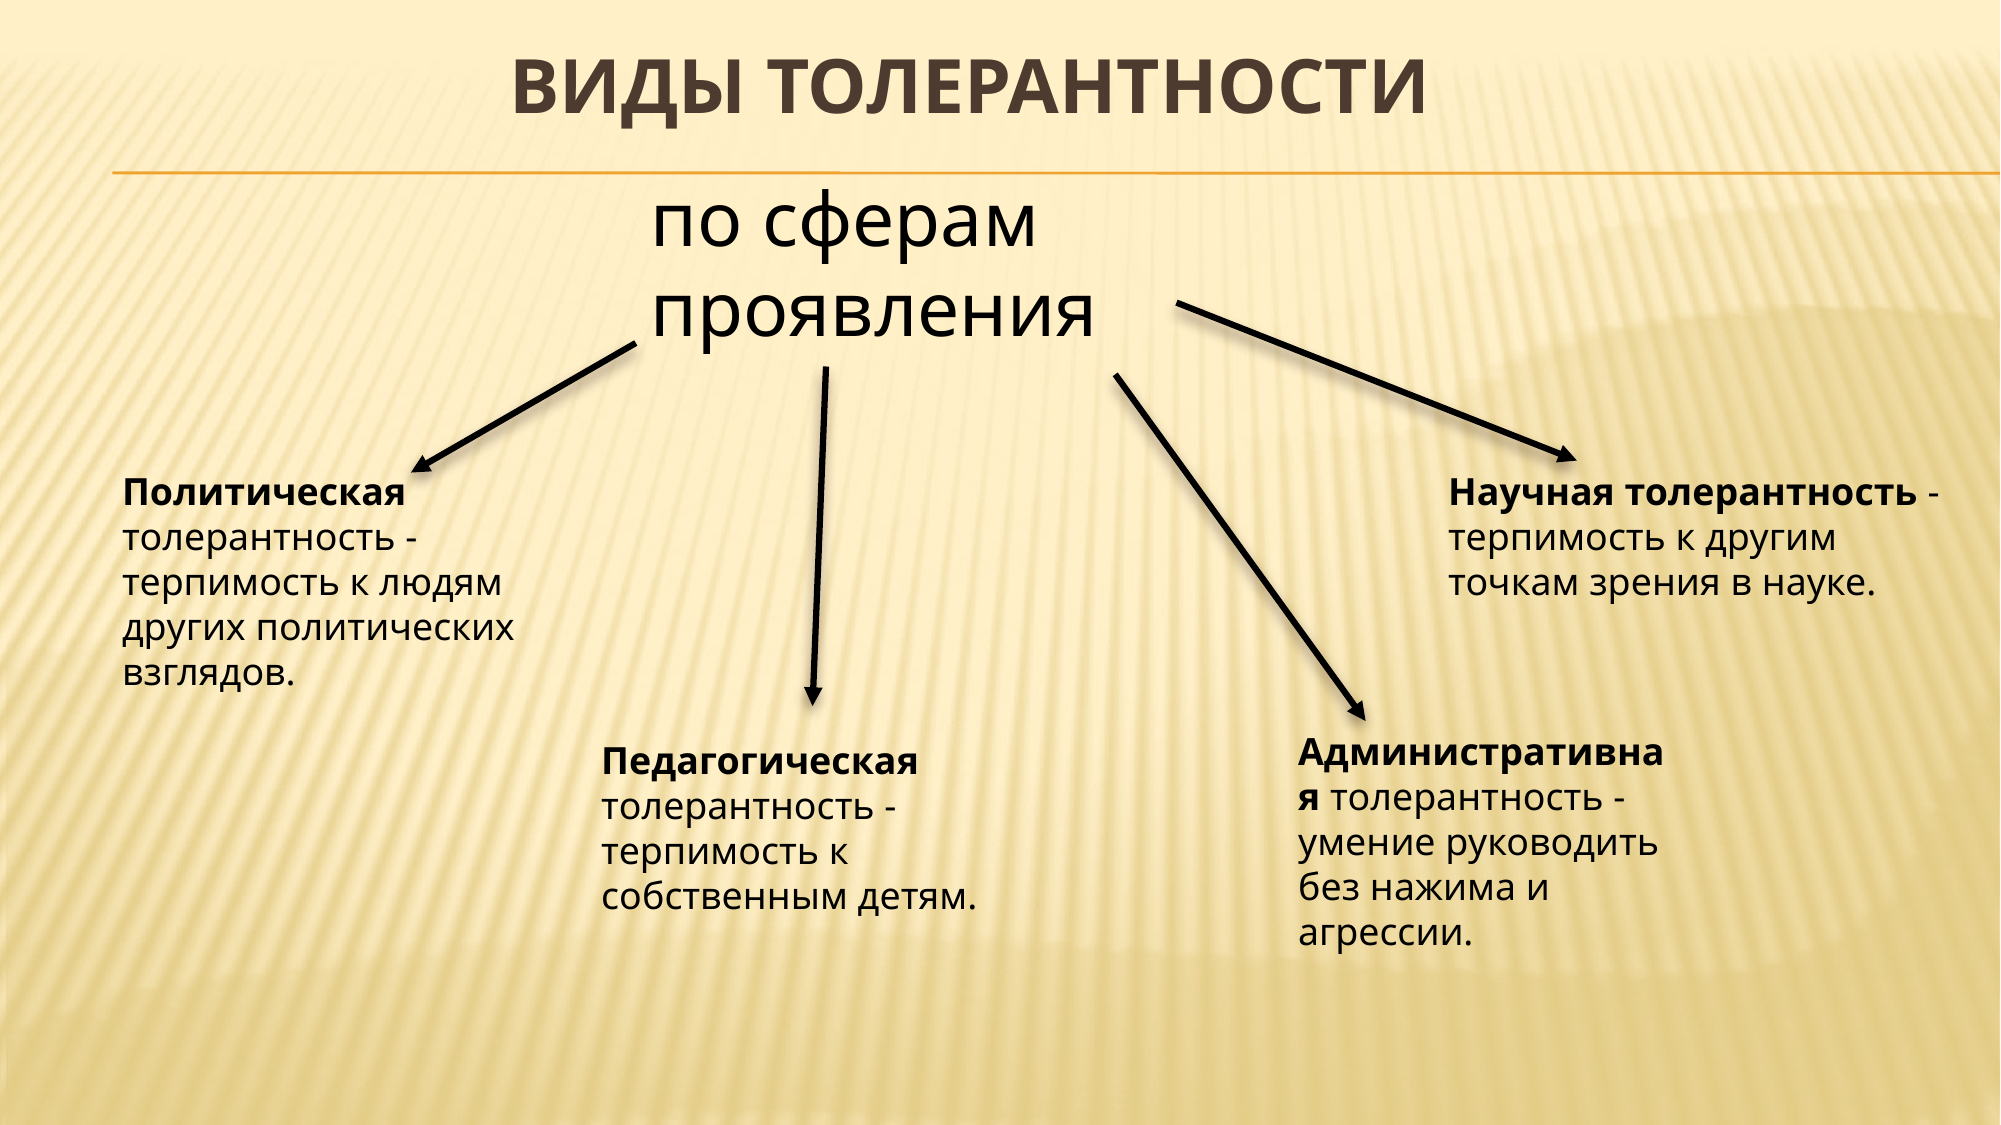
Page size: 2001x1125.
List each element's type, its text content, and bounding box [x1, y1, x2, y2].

text_box Педагогическая толерантность - терпимость к собственным детям. [586, 729, 1069, 925]
text_box Административная толерантность - умение руководить без нажима и агрессии. [1283, 720, 1702, 961]
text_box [1114, 374, 1366, 722]
title Виды толерантности [107, 0, 1833, 193]
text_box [1176, 302, 1578, 461]
text_box по сферам проявления [635, 164, 1419, 360]
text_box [410, 342, 637, 473]
text_box Научная толерантность - терпимость к другим точкам зрения в науке. [1433, 460, 1958, 611]
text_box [812, 366, 827, 707]
text_box Политическая толерантность -терпимость к людям других политических взглядов. [107, 460, 616, 701]
